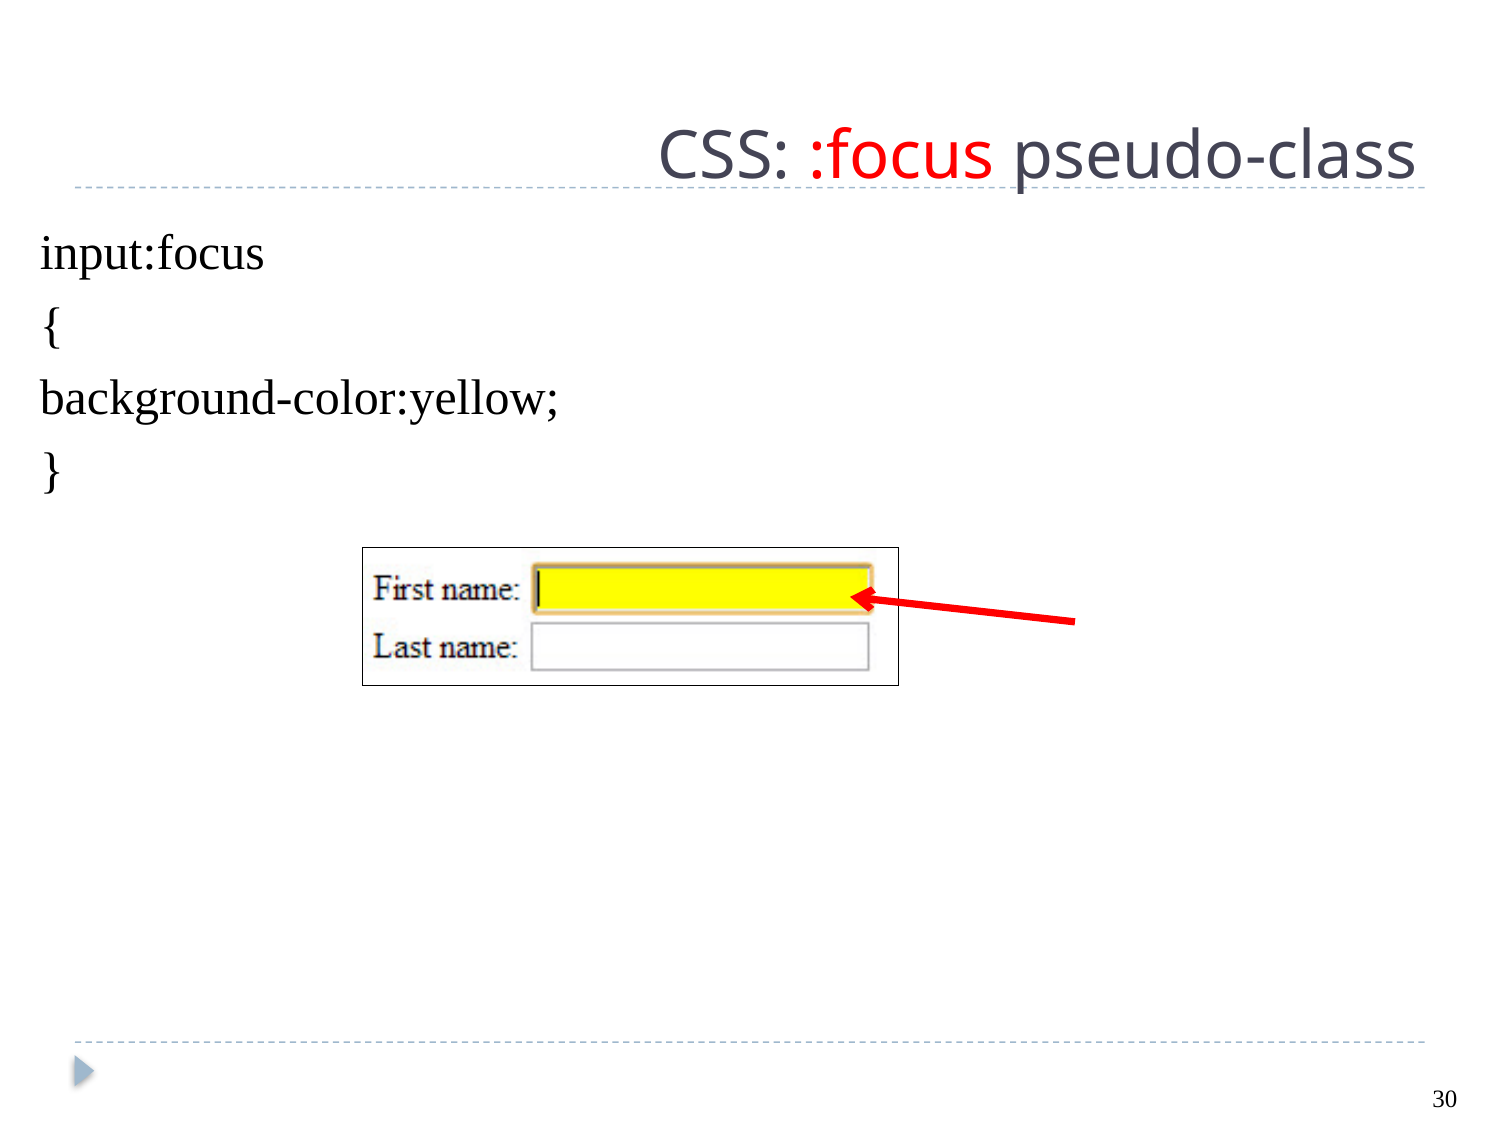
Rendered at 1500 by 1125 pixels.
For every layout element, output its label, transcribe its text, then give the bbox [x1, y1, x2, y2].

title CSS: :focus pseudo-class [157, 11, 1433, 200]
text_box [849, 596, 1076, 623]
picture [362, 547, 899, 686]
slide_number 30 [1417, 1075, 1500, 1125]
list input:focus { background-color:yellow; } [24, 212, 1463, 750]
